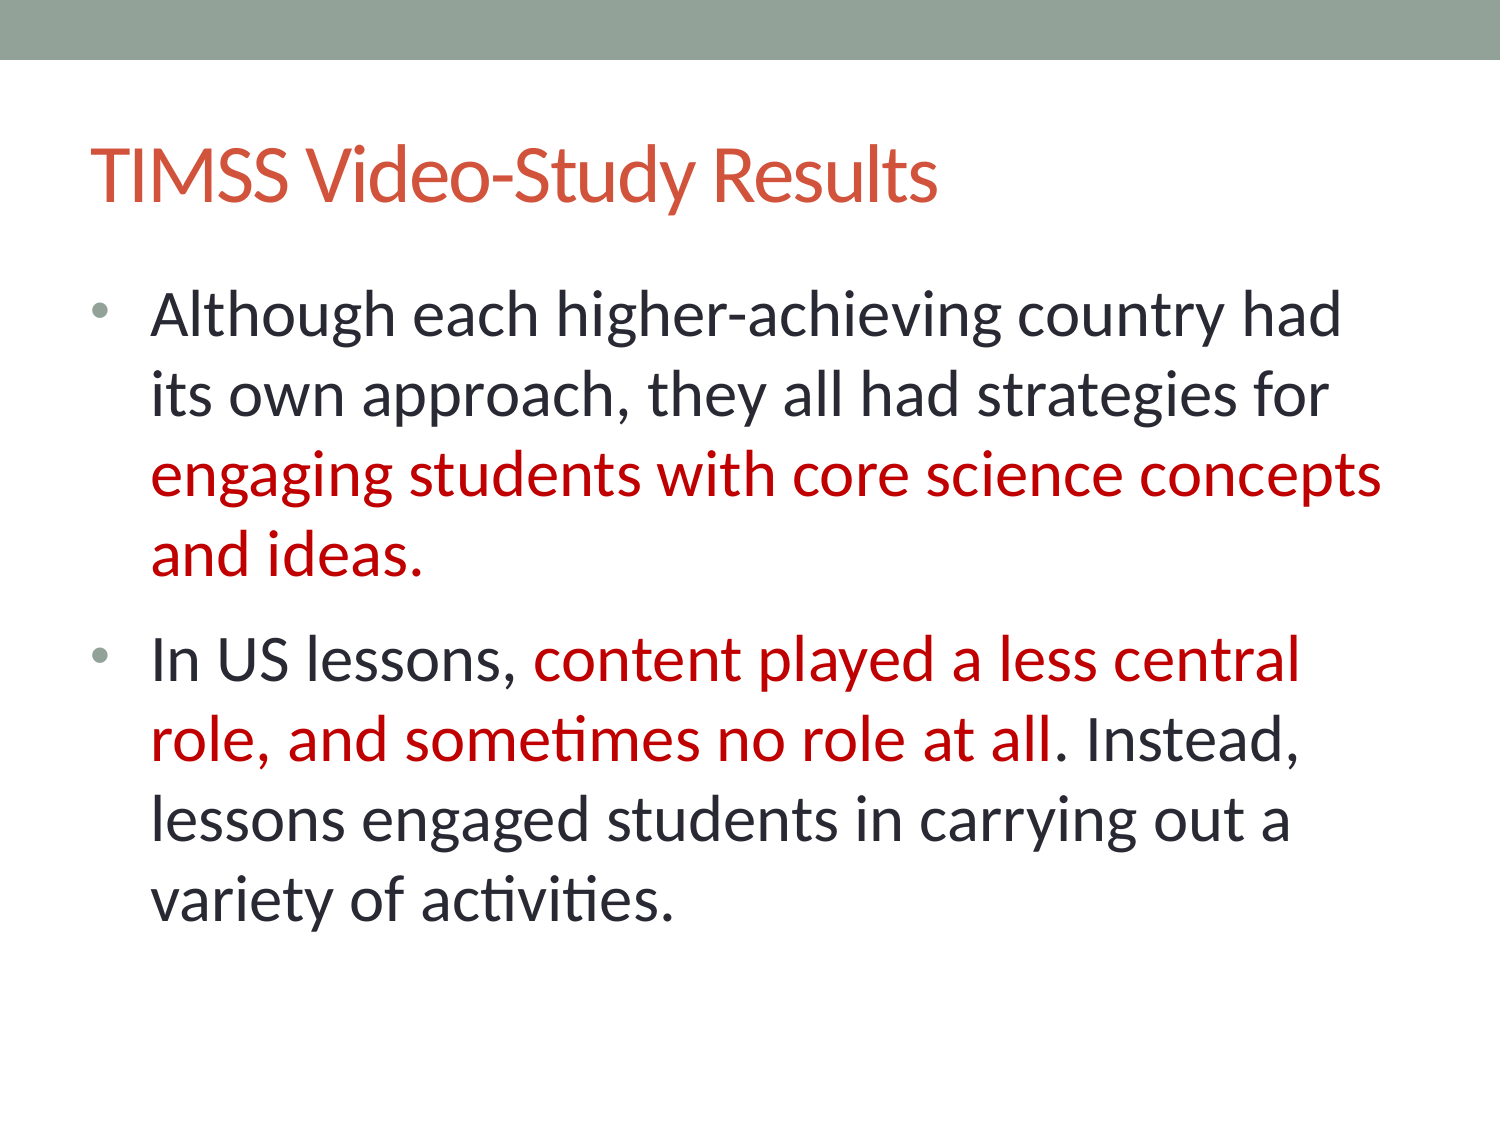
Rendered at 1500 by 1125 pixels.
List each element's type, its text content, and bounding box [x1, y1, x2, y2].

title TIMSS Video-Study Results [75, 87, 1425, 250]
list Although each higher-achieving country had its own approach, they all had strategies for engaging students with core science concepts and ideas. In US lessons, content played a less central role, and sometimes no role at all. Instead, lessons engaged students in carrying out a variety of activities. [75, 262, 1425, 968]
